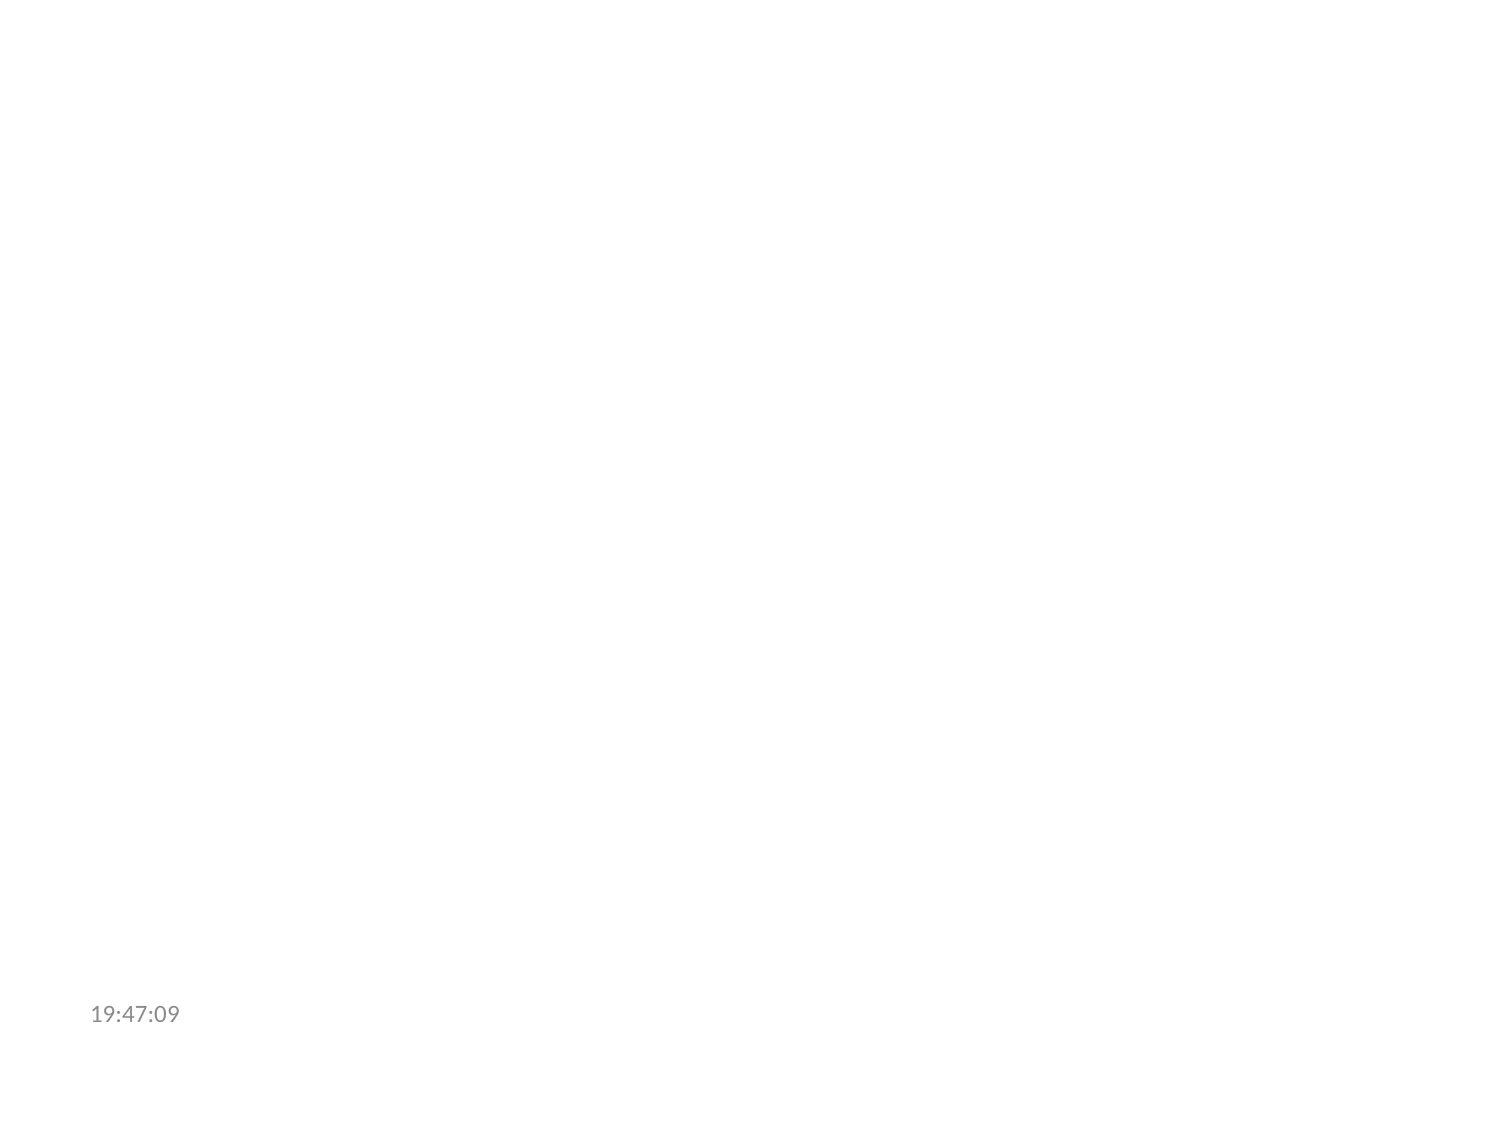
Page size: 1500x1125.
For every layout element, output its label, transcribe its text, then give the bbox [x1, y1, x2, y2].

text_box 15:35:09 [75, 982, 425, 1043]
